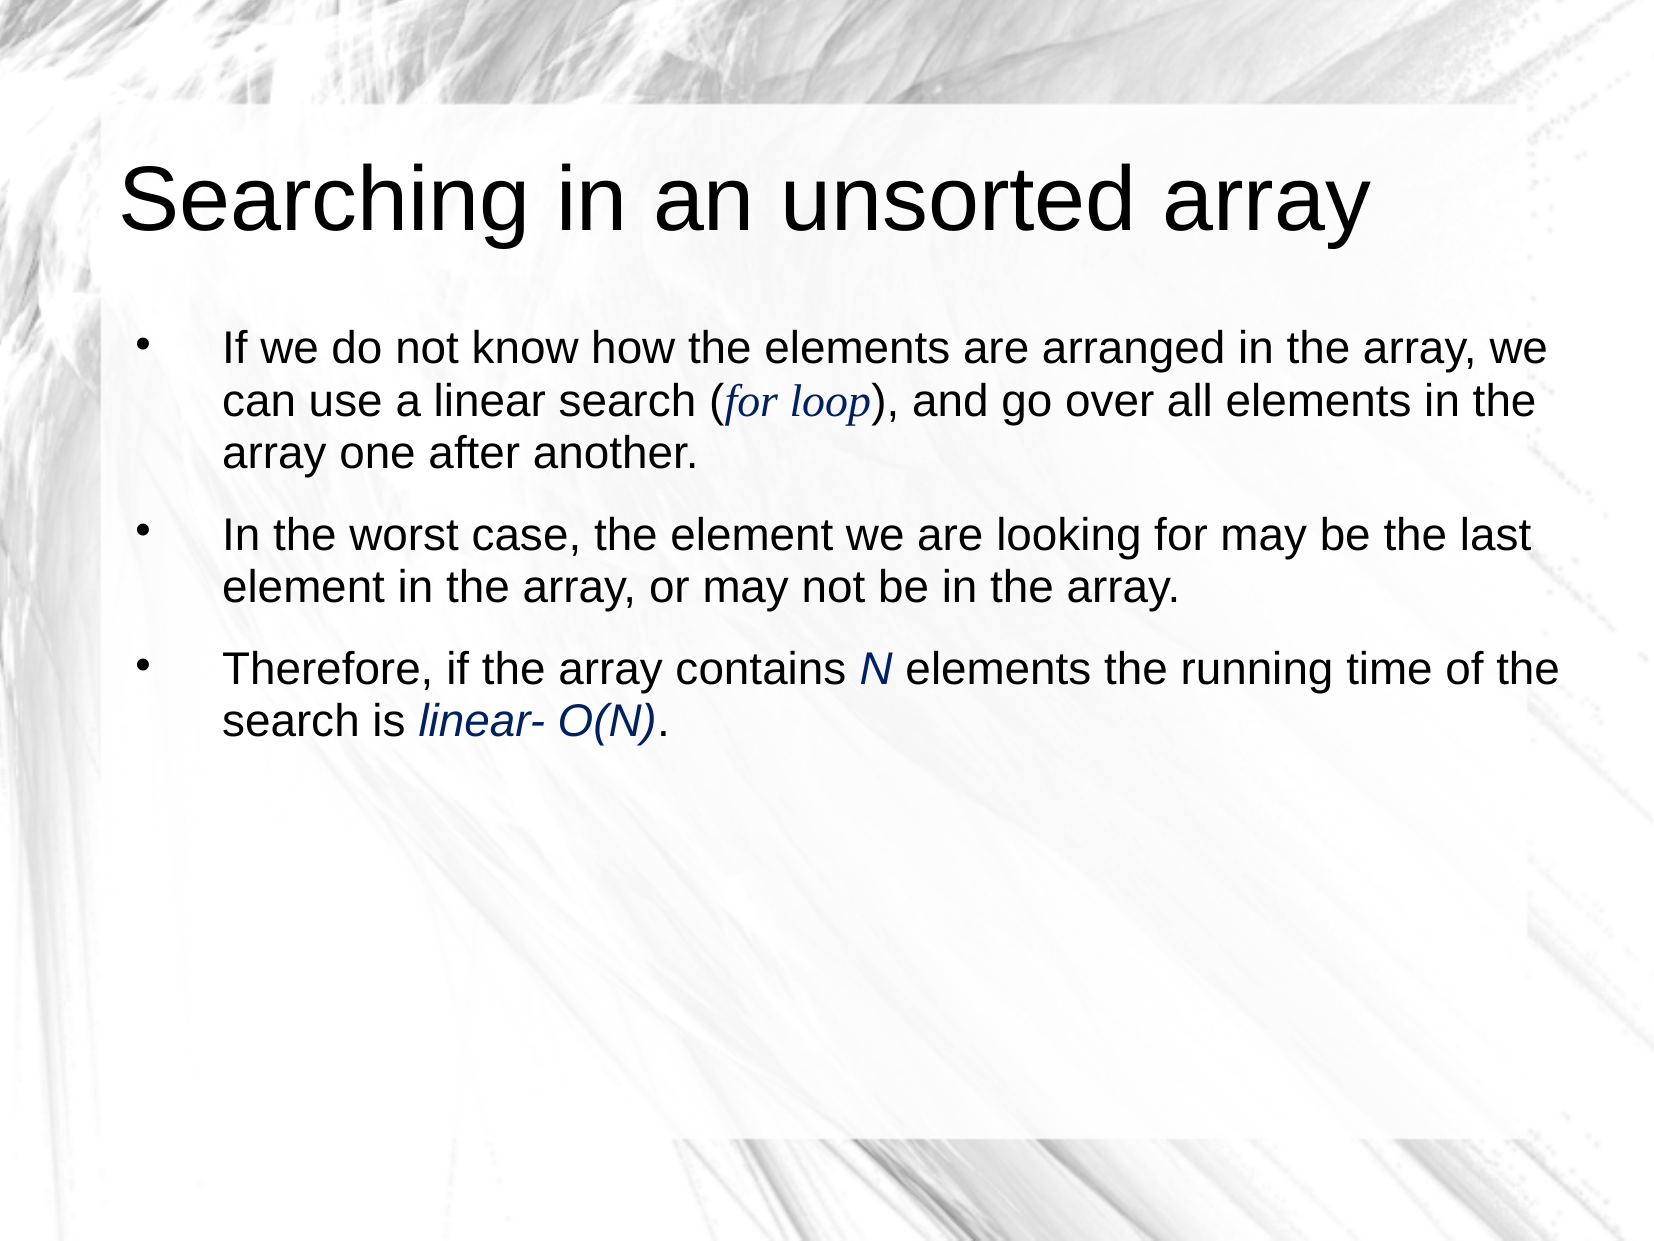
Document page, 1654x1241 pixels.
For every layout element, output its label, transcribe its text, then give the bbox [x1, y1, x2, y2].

title Searching in an unsorted array [118, 112, 1506, 281]
list If we do not know how the elements are arranged in the array, we can use a linear search (for loop), and go over all elements in the array one after another. In the worst case, the element we are looking for may be the last element in the array, or may not be in the array. Therefore, if the array contains N elements the running time of the search is linear- O(N). [118, 319, 1571, 1109]
picture [0, 0, 1654, 1241]
